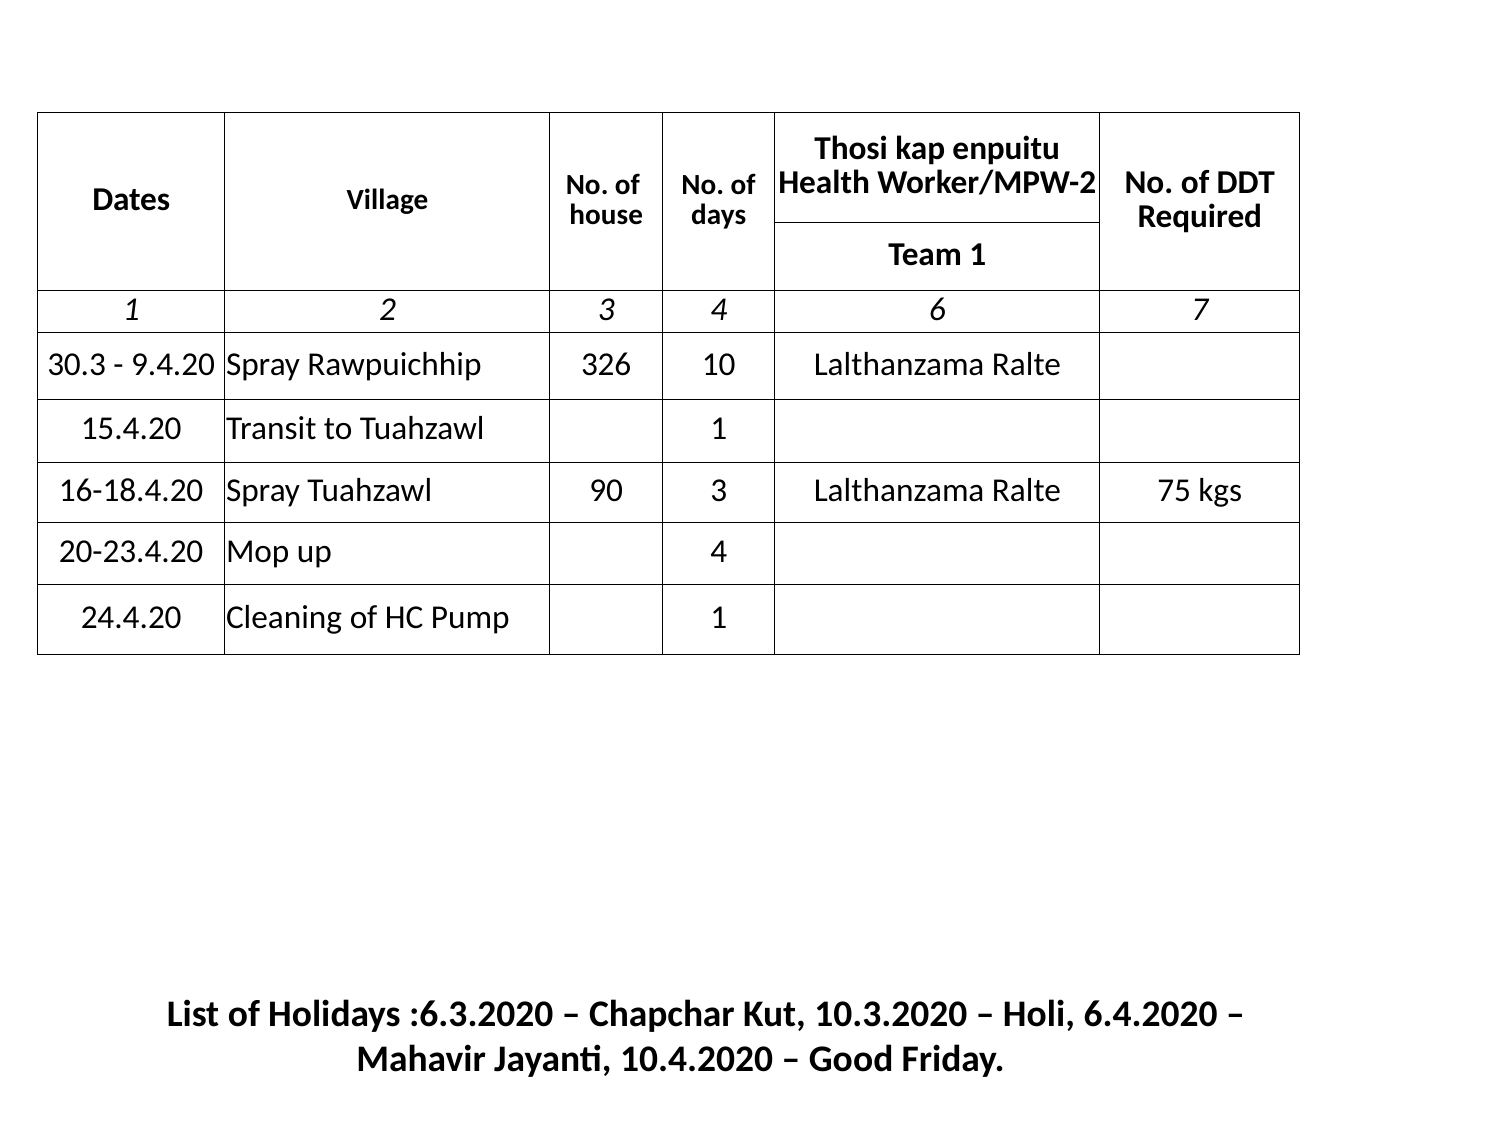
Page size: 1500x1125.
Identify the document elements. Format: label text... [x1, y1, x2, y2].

table_cell [1100, 585, 1299, 654]
table_cell 326 [550, 333, 662, 399]
table_header Thosi kap enpuitu Health Worker/MPW-2 [775, 113, 1099, 222]
table_cell Cleaning of HC Pump [225, 585, 549, 654]
table_cell [1100, 400, 1299, 462]
table_cell [1100, 523, 1299, 584]
table_cell 75 kgs [1100, 463, 1299, 522]
table_cell Lalthanzama Ralte [775, 333, 1099, 399]
table_cell 2 [225, 291, 549, 332]
text_box List of Holidays :6.3.2020 – Chapchar Kut, 10.3.2020 – Holi, 6.4.2020 – Mahavir Jayanti, 10.4.2020 – Good Friday. [87, 981, 1325, 1087]
table_header Dates [38, 113, 224, 290]
table_cell 6 [775, 291, 1099, 332]
table_cell 15.4.20 [38, 400, 224, 462]
table_cell [1100, 333, 1299, 399]
table_cell 20-23.4.20 [38, 523, 224, 584]
table_cell 16-18.4.20 [38, 463, 224, 522]
table_cell [550, 400, 662, 462]
table_header Village [225, 113, 549, 290]
table_cell 1 [663, 585, 774, 654]
table_cell 90 [550, 463, 662, 522]
table_cell 1 [663, 400, 774, 462]
table_cell Spray Rawpuichhip [225, 333, 549, 399]
table_cell 3 [663, 463, 774, 522]
table_cell 4 [663, 523, 774, 584]
table_cell [550, 523, 662, 584]
table_header No. of days [663, 113, 774, 290]
table_header No. of DDT Required [1100, 113, 1299, 290]
table_cell Team 1 [775, 223, 1099, 290]
table_cell 24.4.20 [38, 585, 224, 654]
table_cell 7 [1100, 291, 1299, 332]
table_cell 10 [663, 333, 774, 399]
table_cell [775, 400, 1099, 462]
table_cell [775, 523, 1099, 584]
table_cell Transit to Tuahzawl [225, 400, 549, 462]
table_cell 30.3 - 9.4.20 [38, 333, 224, 399]
table_cell [775, 585, 1099, 654]
table_cell 1 [38, 291, 224, 332]
table_cell 3 [550, 291, 662, 332]
table_header No. of house [550, 113, 662, 290]
table_cell Mop up [225, 523, 549, 584]
table_cell [550, 585, 662, 654]
table_cell 4 [663, 291, 774, 332]
table_cell Spray Tuahzawl [225, 463, 549, 522]
table_cell Lalthanzama Ralte [775, 463, 1099, 522]
